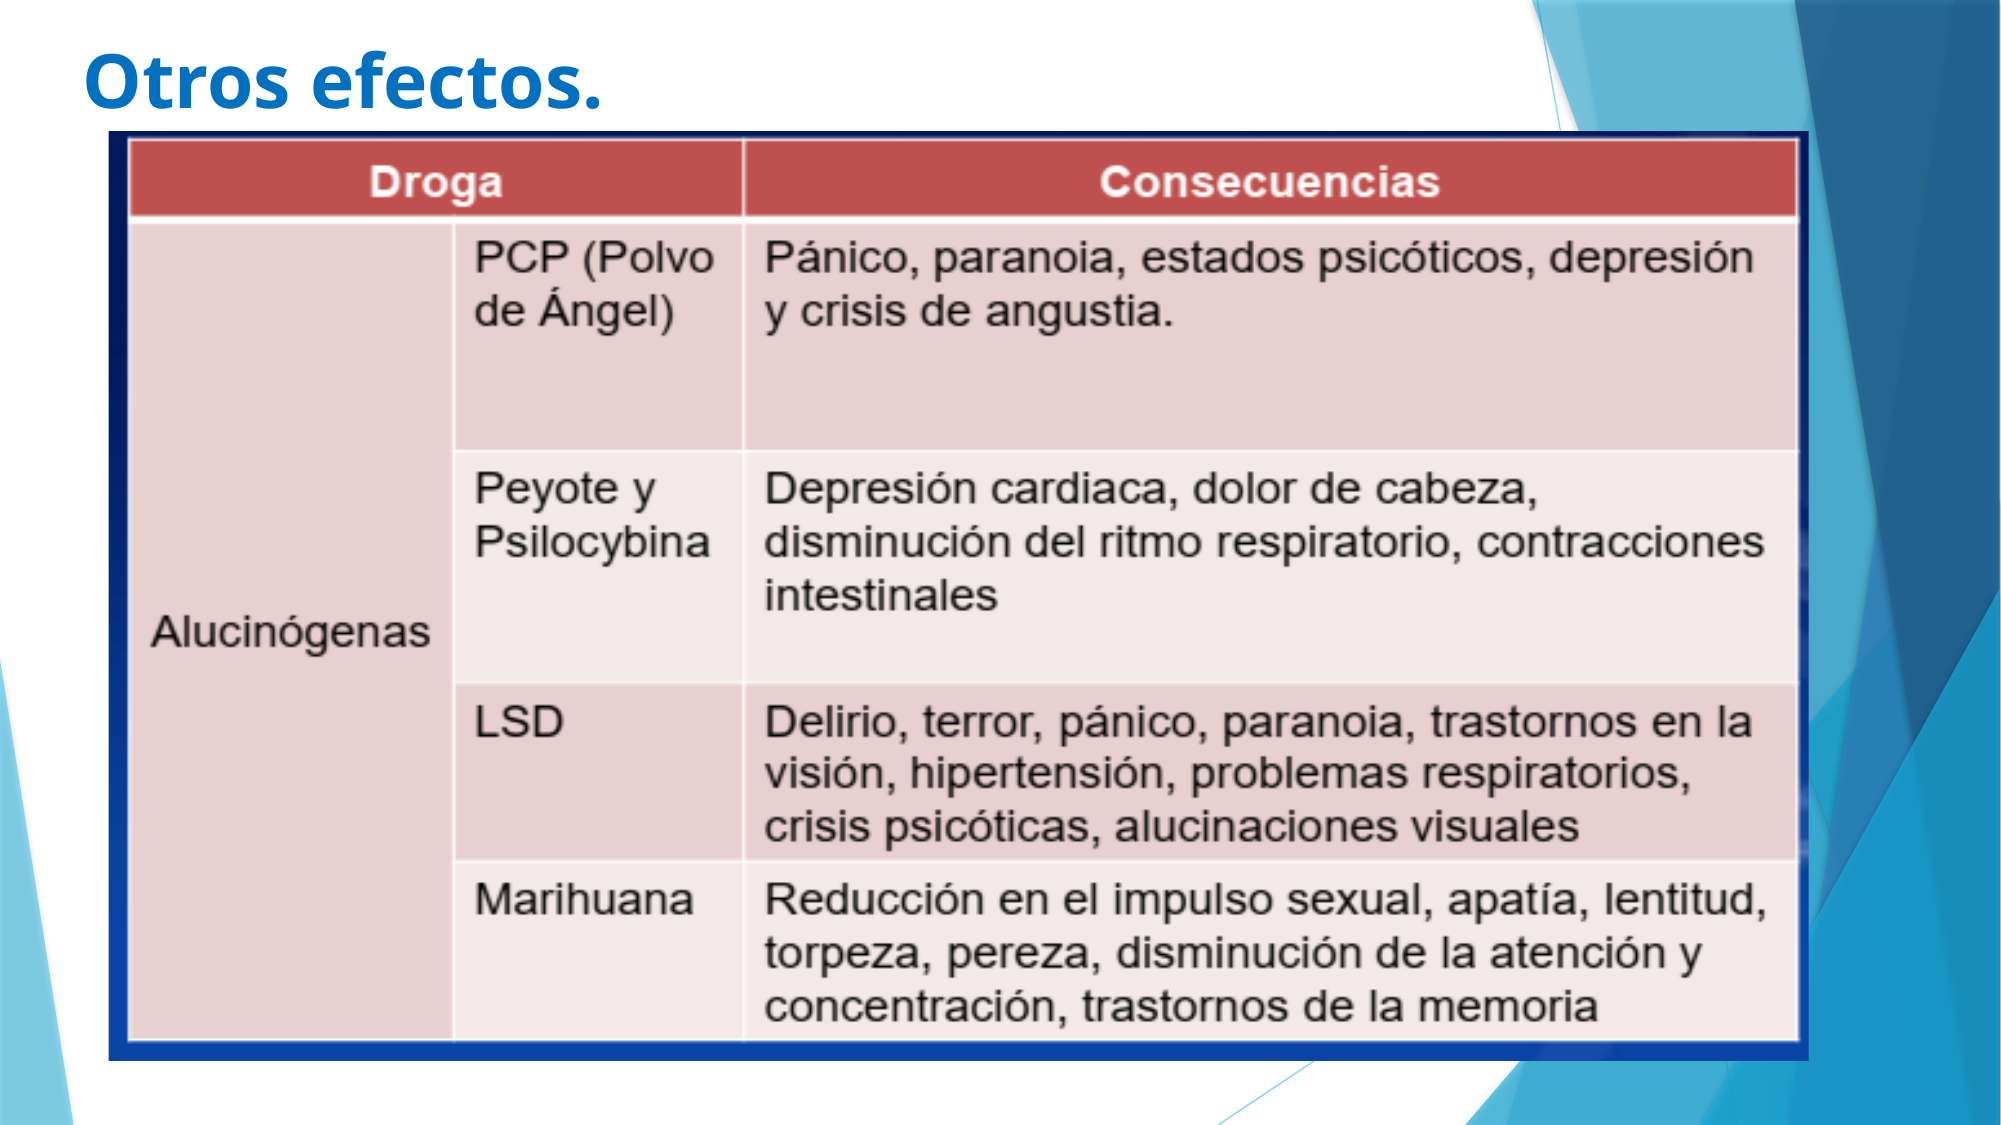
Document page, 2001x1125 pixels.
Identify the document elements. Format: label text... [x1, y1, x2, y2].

picture [108, 130, 1810, 1062]
title Otros efectos. [67, 25, 1478, 168]
